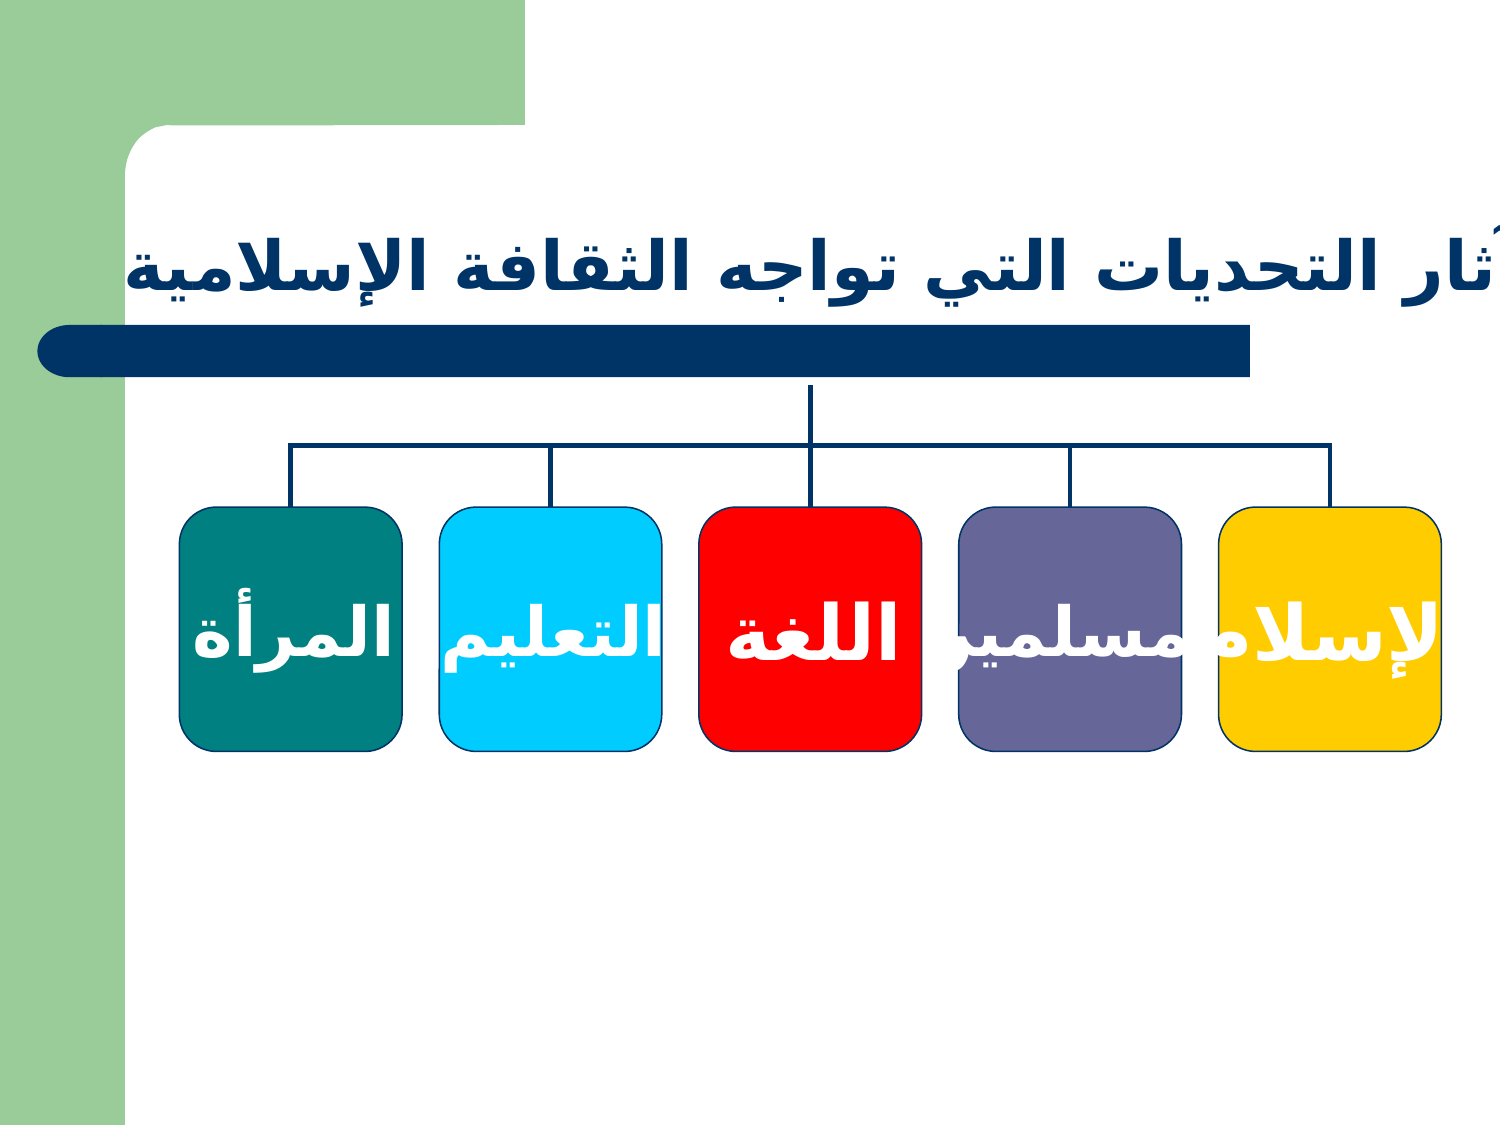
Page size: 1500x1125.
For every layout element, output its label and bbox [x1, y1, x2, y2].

text_box [179, 140, 1442, 752]
